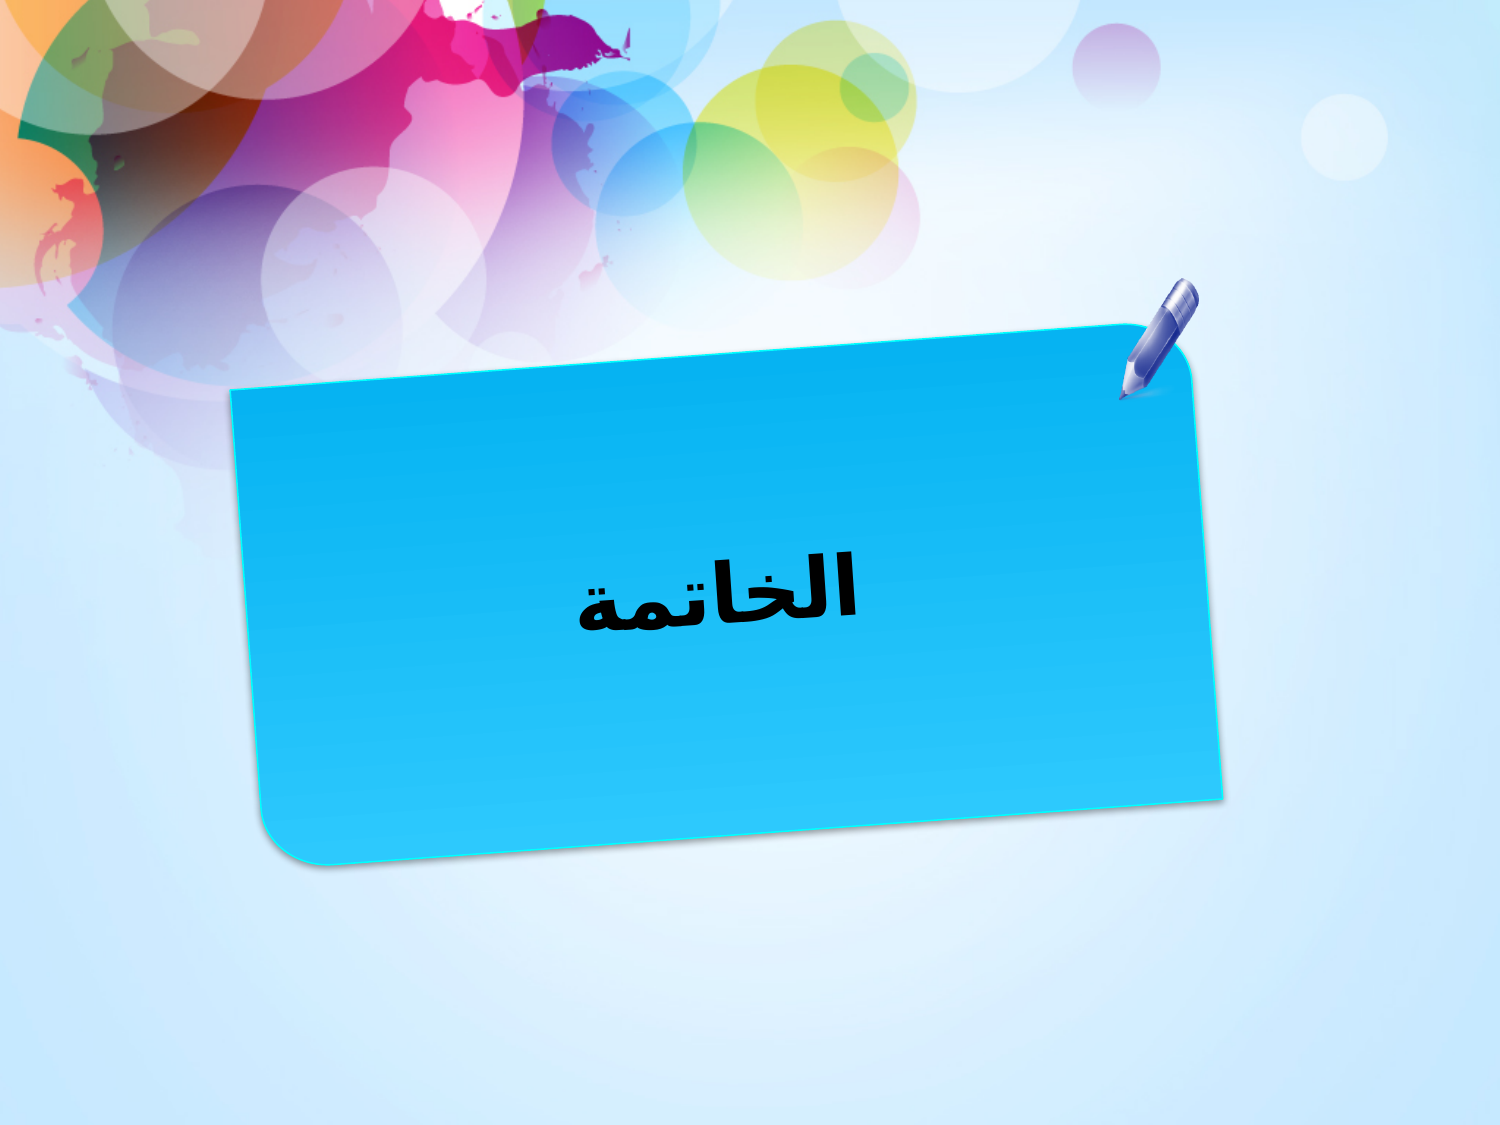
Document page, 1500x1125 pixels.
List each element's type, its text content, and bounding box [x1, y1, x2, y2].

picture [0, 0, 1500, 1125]
text_box [229, 324, 1224, 866]
list الخاتمة [312, 397, 1122, 788]
